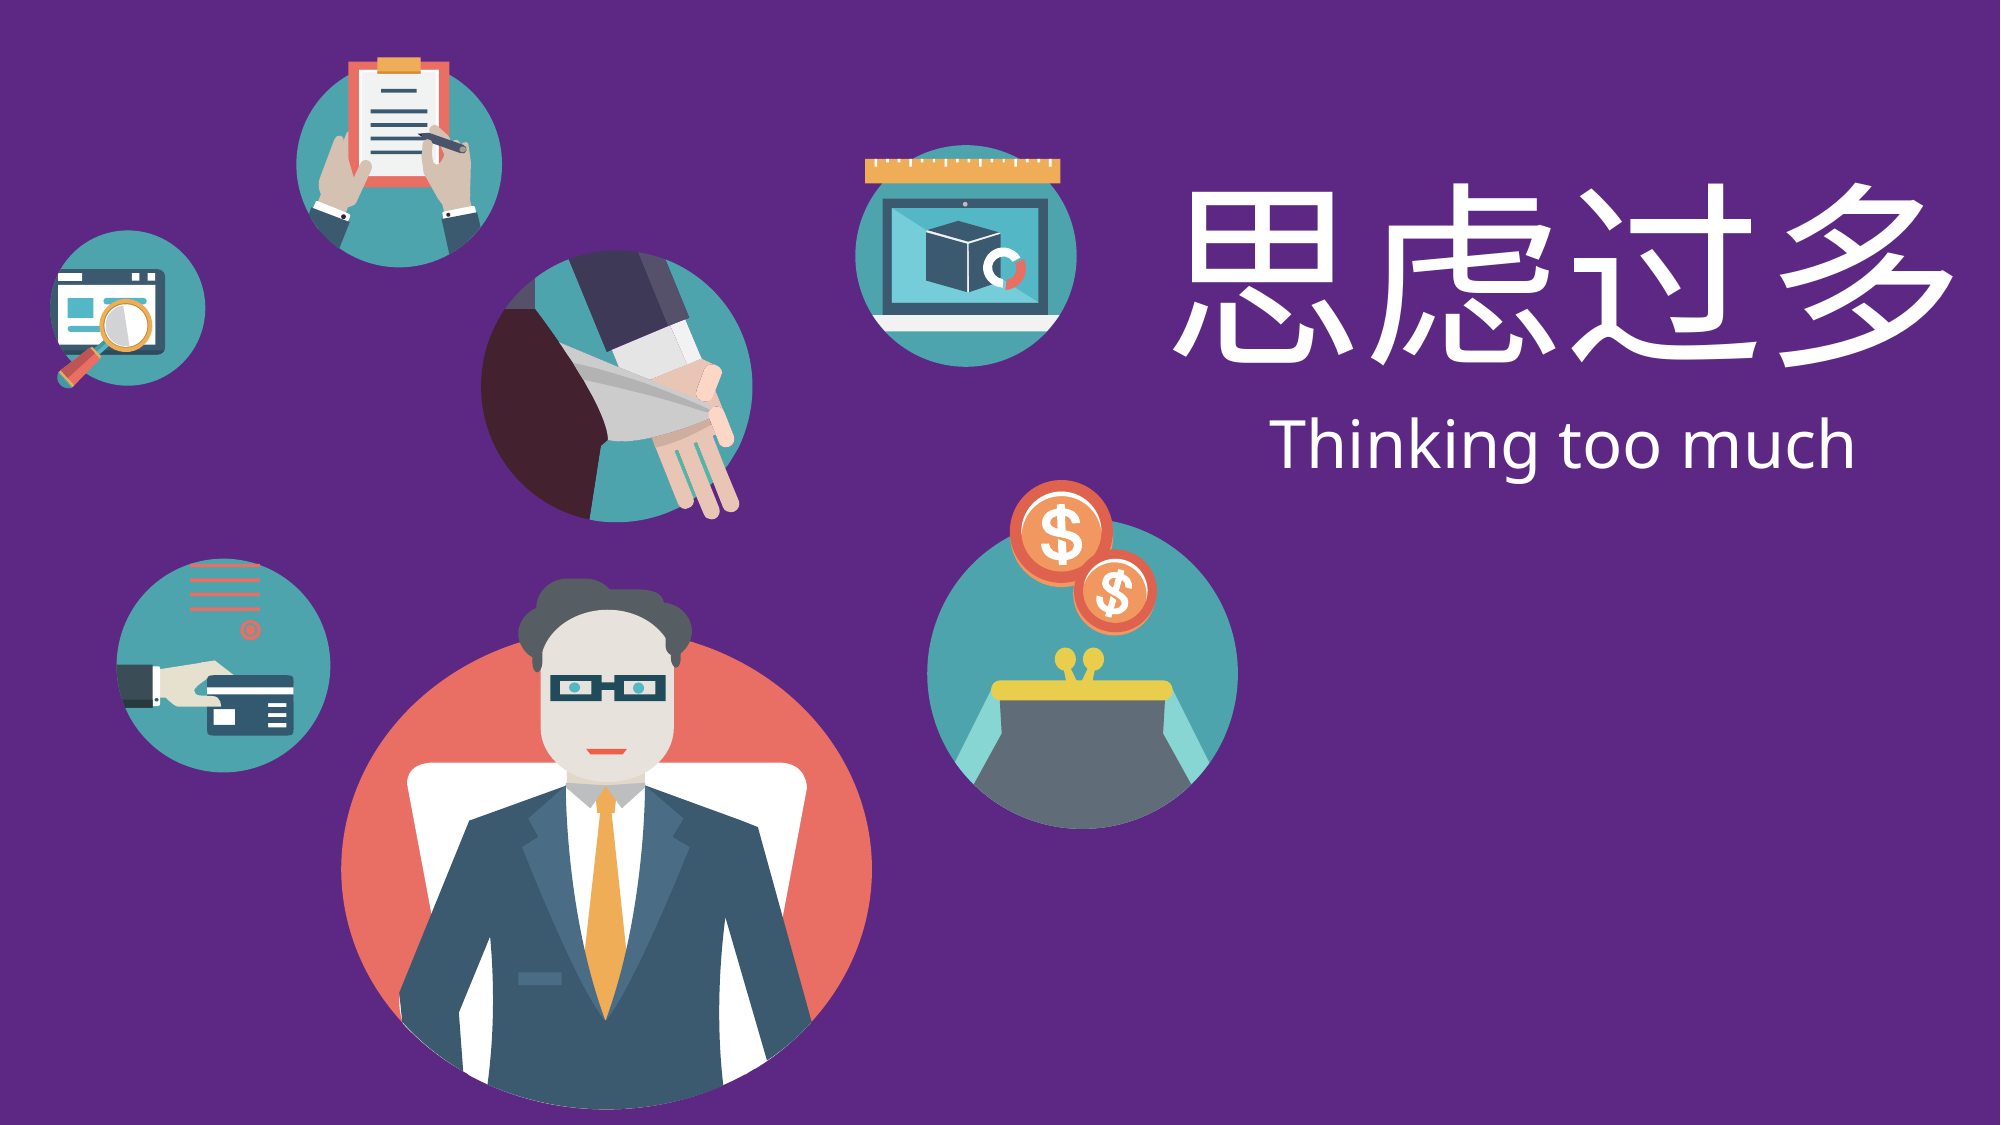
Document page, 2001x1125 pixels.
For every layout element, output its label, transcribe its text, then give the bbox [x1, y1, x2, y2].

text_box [341, 578, 872, 1110]
text_box 思虑过多 [1106, 144, 2000, 399]
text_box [927, 479, 1238, 829]
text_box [116, 558, 331, 773]
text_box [50, 230, 206, 389]
text_box Thinking too much [1106, 399, 2000, 490]
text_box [481, 250, 753, 523]
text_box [855, 145, 1077, 367]
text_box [296, 57, 503, 268]
